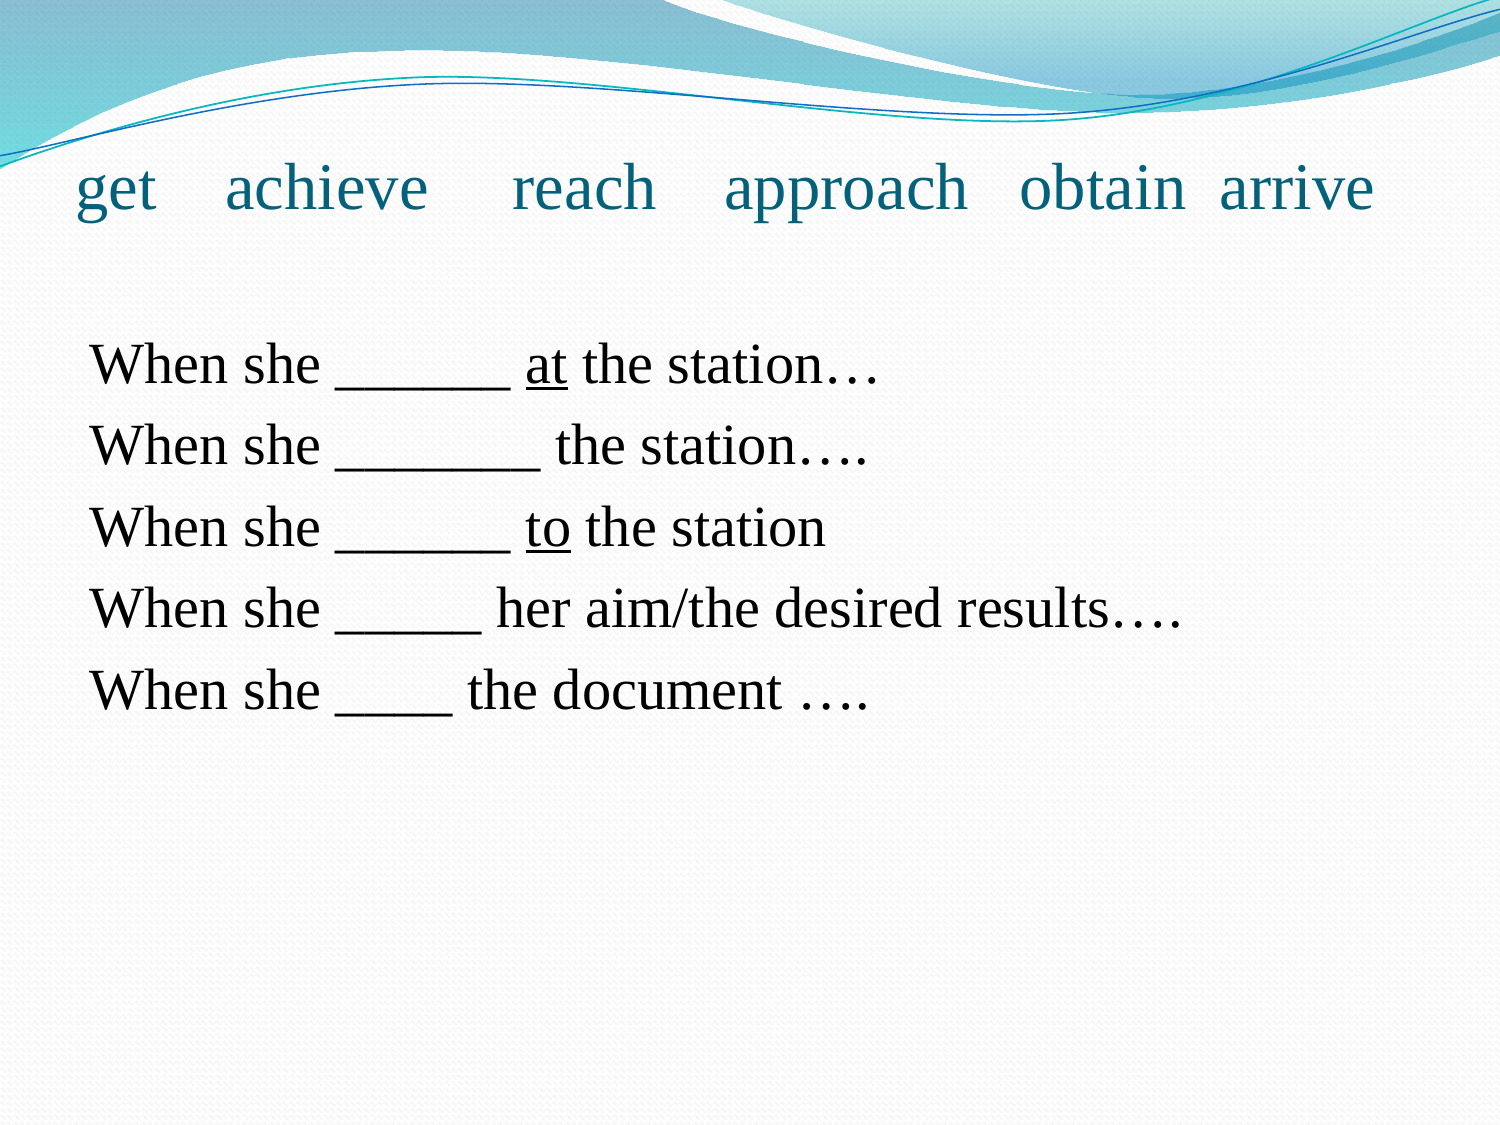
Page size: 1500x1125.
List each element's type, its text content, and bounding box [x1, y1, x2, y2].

list When she ______ at the station… When she _______ the station…. When she ______ to the station When she _____ her aim/the desired results…. When she ____ the document …. [75, 317, 1425, 1038]
title get achieve reach approach obtain arrive [75, 115, 1425, 303]
